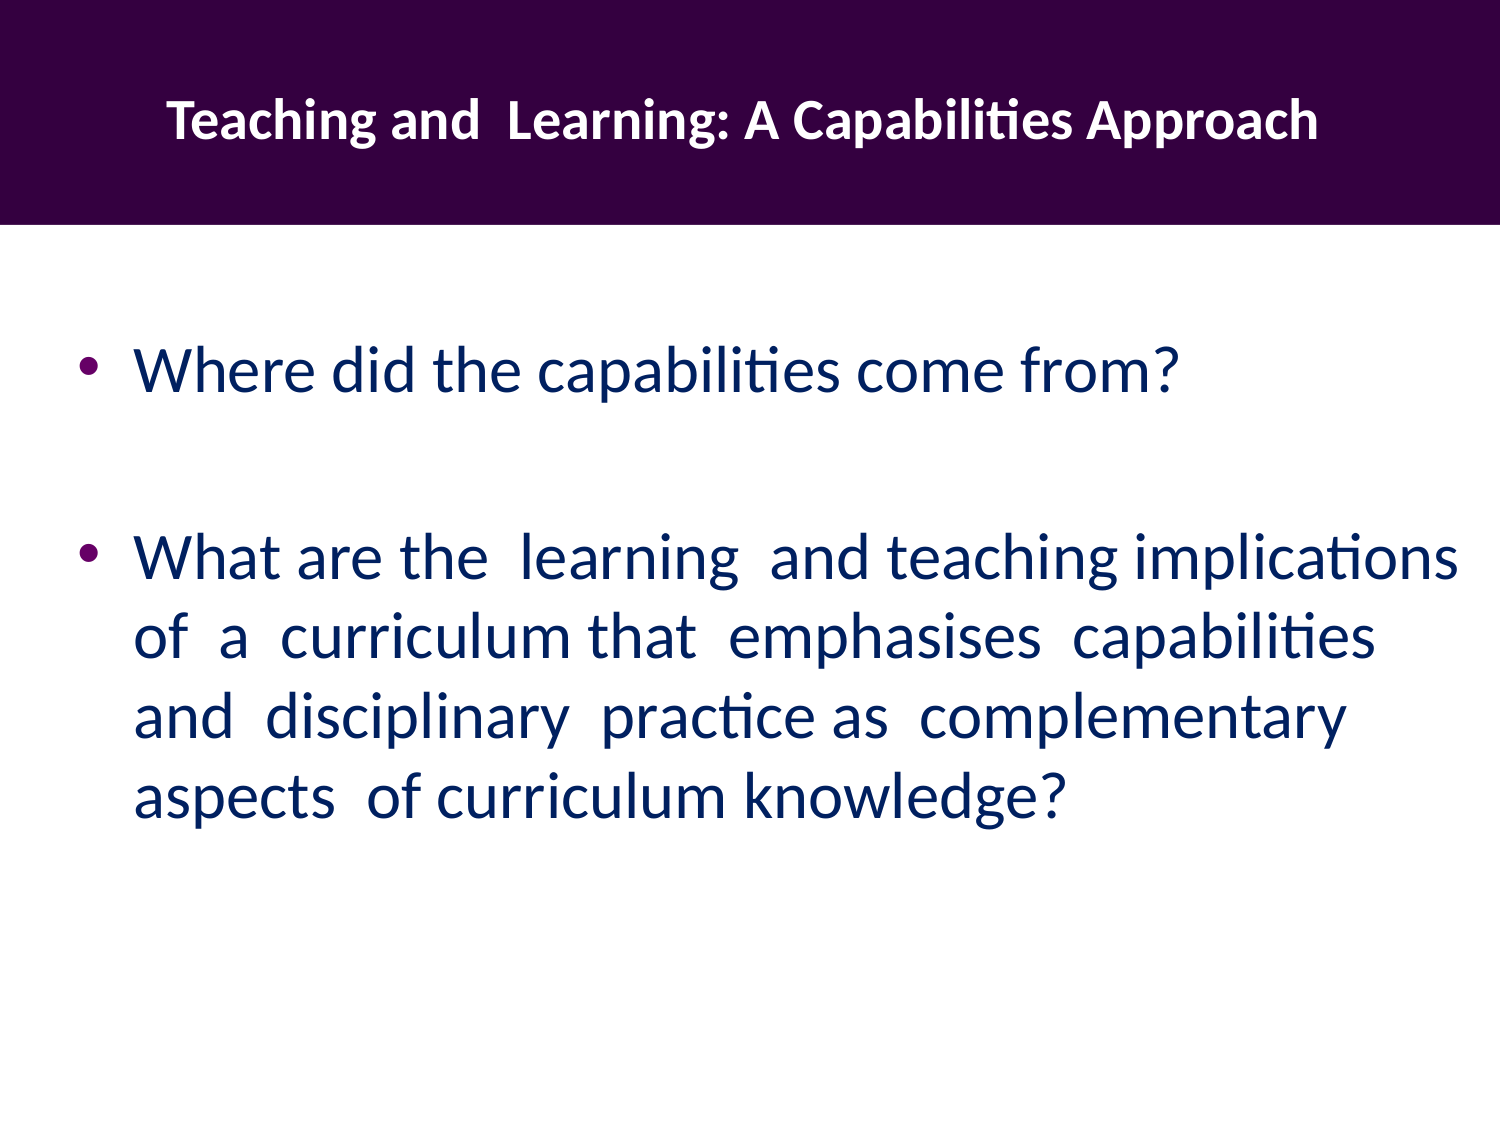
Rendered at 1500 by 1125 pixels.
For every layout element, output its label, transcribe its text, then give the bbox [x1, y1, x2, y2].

list Where did the capabilities come from? What are the learning and teaching implications of a curriculum that emphasises capabilities and disciplinary practice as complementary aspects of curriculum knowledge? [0, 224, 1500, 1125]
title Teaching and Learning: A Capabilities Approach [0, 0, 1500, 224]
